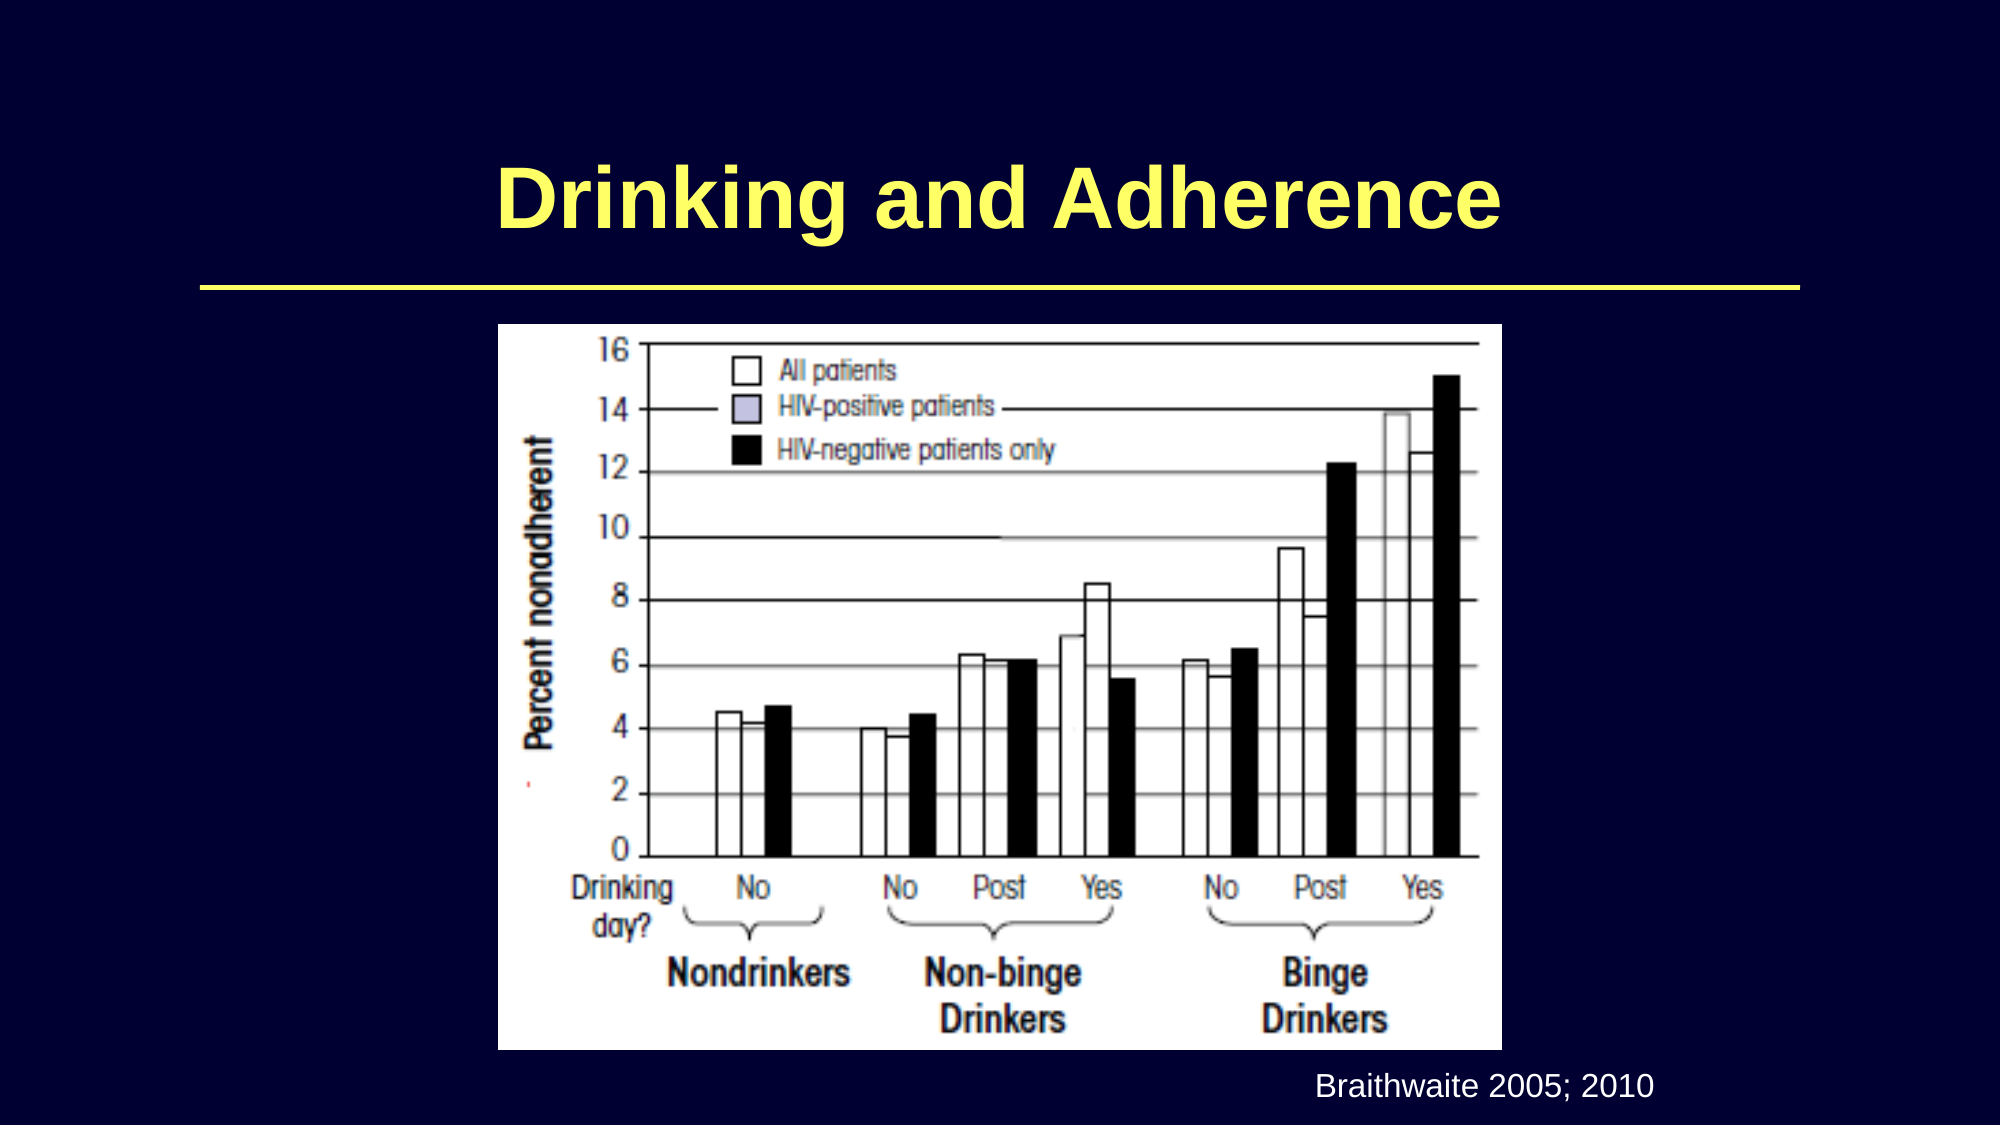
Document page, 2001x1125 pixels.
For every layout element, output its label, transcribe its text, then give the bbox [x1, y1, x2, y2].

text_box Braithwaite 2005; 2010 [1299, 1056, 1725, 1112]
title Drinking and Adherence [149, 99, 1851, 288]
picture [498, 324, 1502, 1051]
